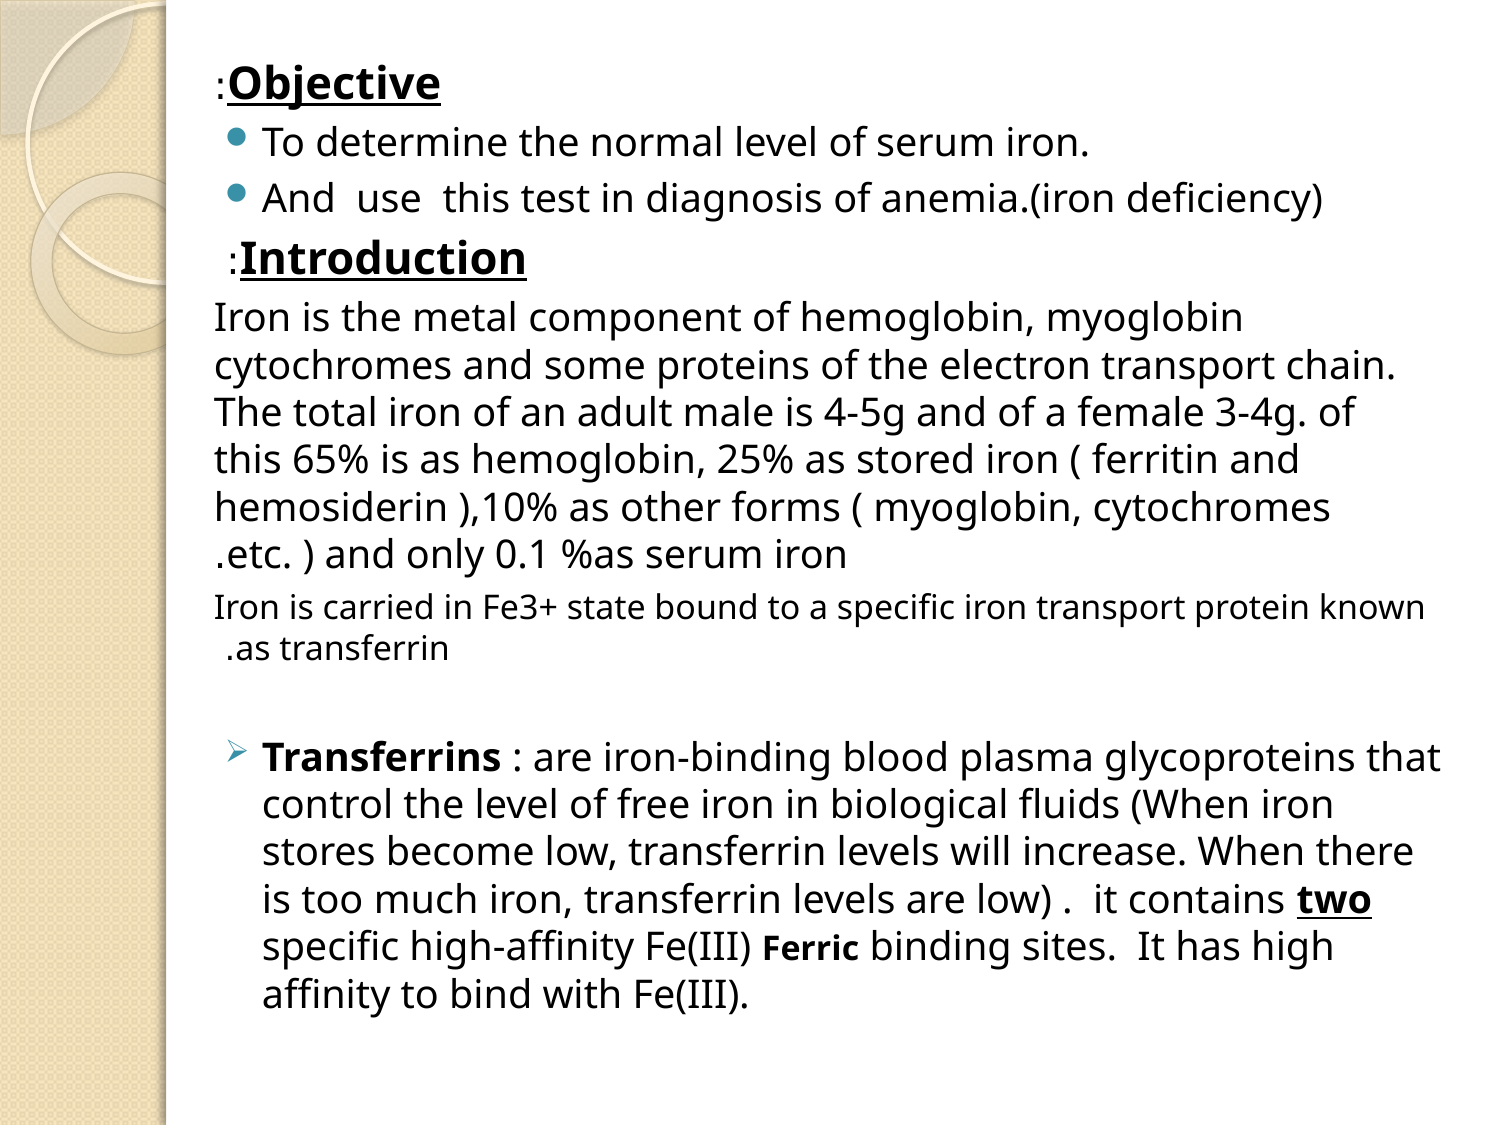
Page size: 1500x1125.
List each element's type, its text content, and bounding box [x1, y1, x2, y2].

list Objective: To determine the normal level of serum iron. And use this test in diagnosis of anemia.(iron deficiency) Introduction: Iron is the metal component of hemoglobin, myoglobin cytochromes and some proteins of the electron transport chain. The total iron of an adult male is 4-5g and of a female 3-4g. of this 65% is as hemoglobin, 25% as stored iron ( ferritin and hemosiderin ),10% as other forms ( myoglobin, cytochromes etc. ) and only 0.1 %as serum iron. Iron is carried in Fe3+ state bound to a specific iron transport protein known as transferrin. Transferrins : are iron-binding blood plasma glycoproteins that control the level of free iron in biological fluids (When iron stores become low, transferrin levels will increase. When there is too much iron, transferrin levels are low) . it contains two specific high-affinity Fe(III) Ferric binding sites. It has high affinity to bind with Fe(III). [199, 46, 1466, 1025]
